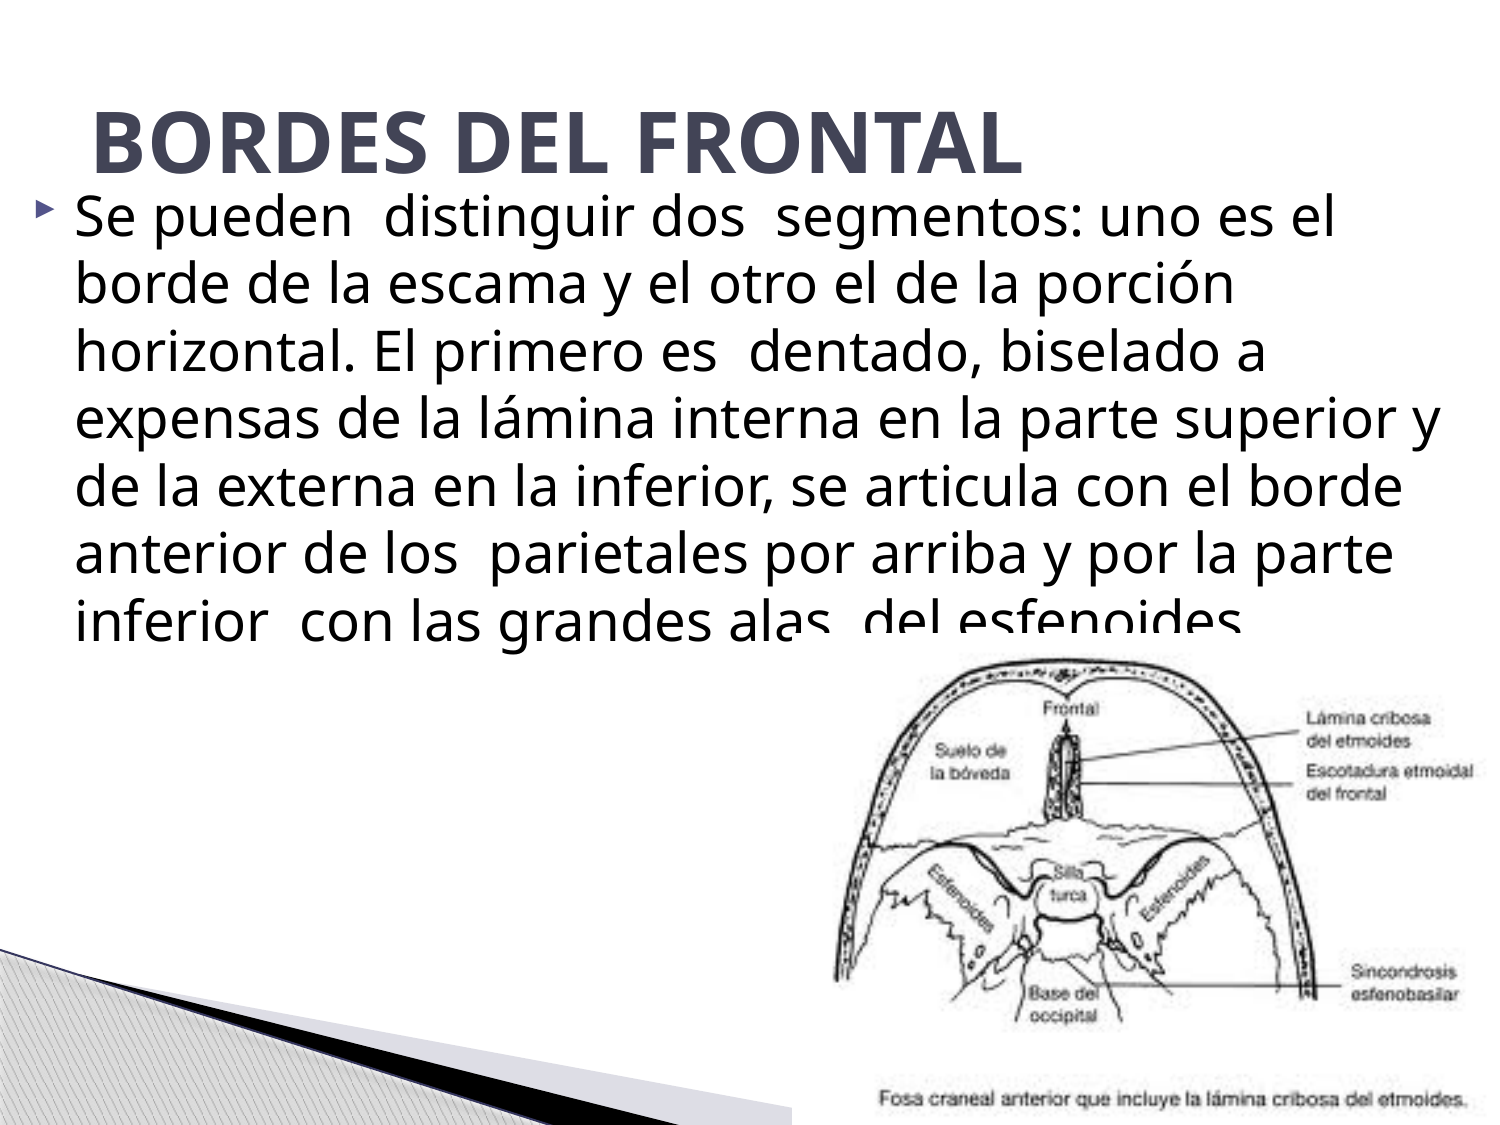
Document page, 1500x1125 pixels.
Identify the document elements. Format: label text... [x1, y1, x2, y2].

title BORDES DEL FRONTAL [75, 45, 1425, 233]
picture [792, 633, 1500, 1125]
list Se pueden distinguir dos segmentos: uno es el borde de la escama y el otro el de la porción horizontal. El primero es dentado, biselado a expensas de la lámina interna en la parte superior y de la externa en la inferior, se articula con el borde anterior de los parietales por arriba y por la parte inferior con las grandes alas del esfenoides. [0, 172, 1500, 986]
